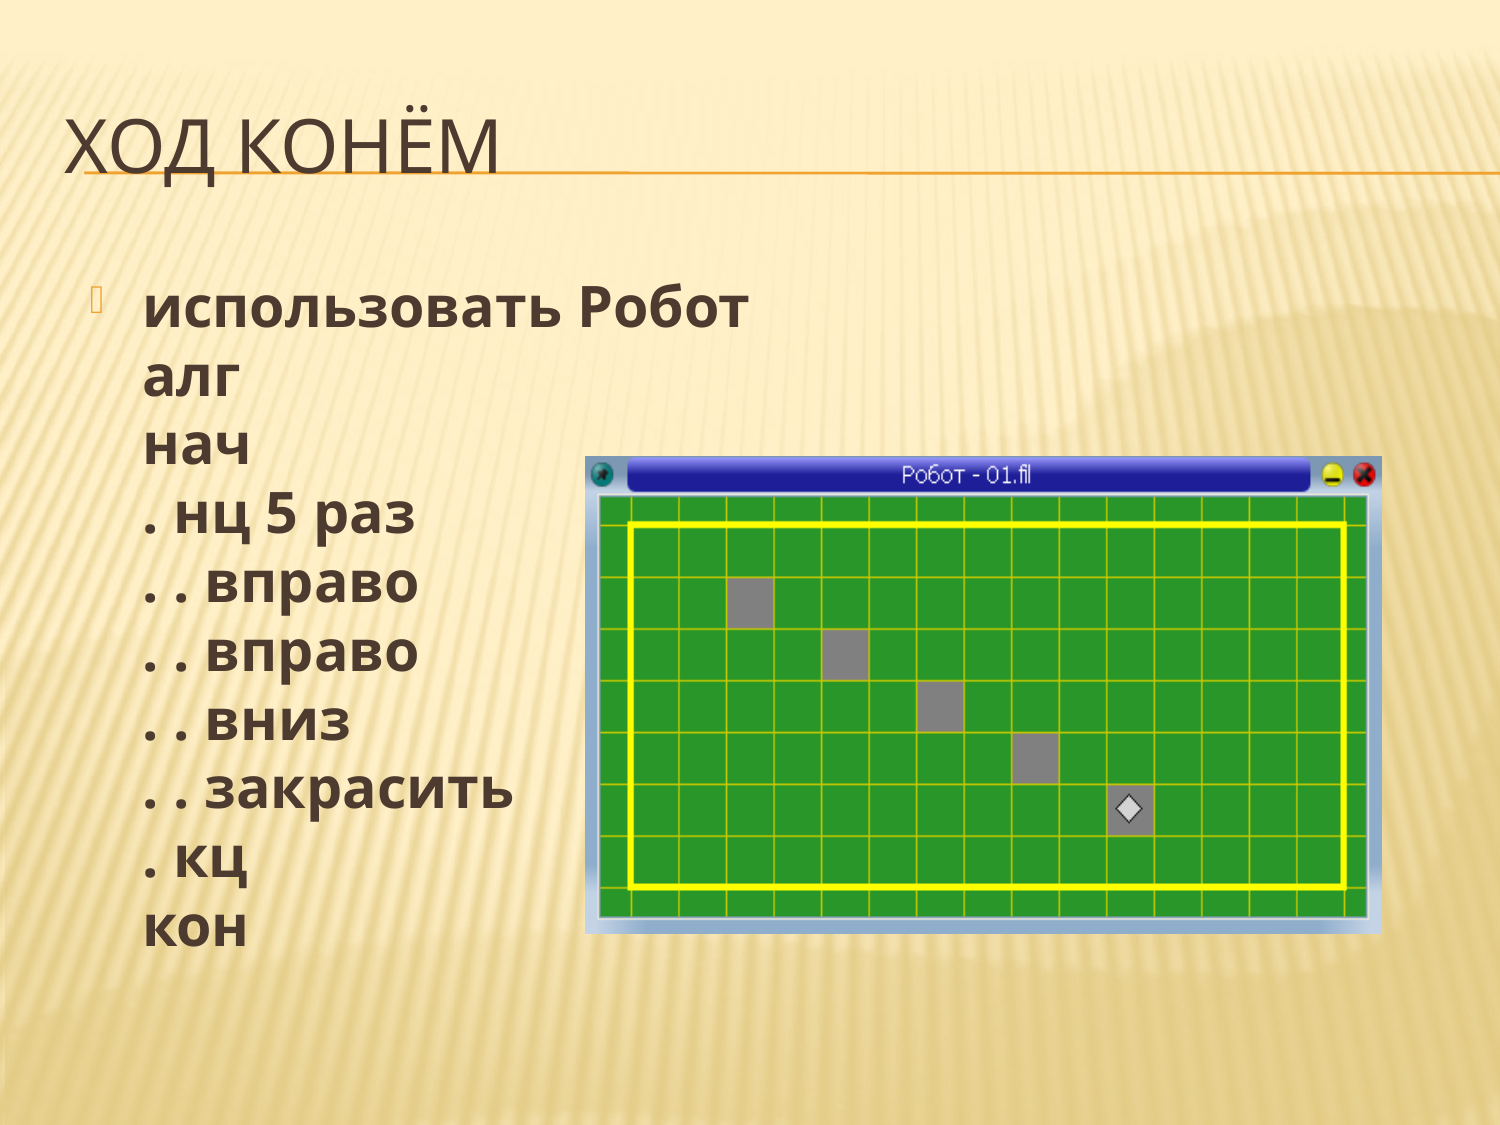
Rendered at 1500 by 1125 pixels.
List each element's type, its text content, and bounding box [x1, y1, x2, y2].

picture [585, 456, 1382, 935]
title Ход конём [50, 75, 1475, 213]
list использовать Робот алг нач . нц 5 раз . . вправо . . вправо . . вниз . . закрасить . кц кон [75, 262, 774, 1005]
